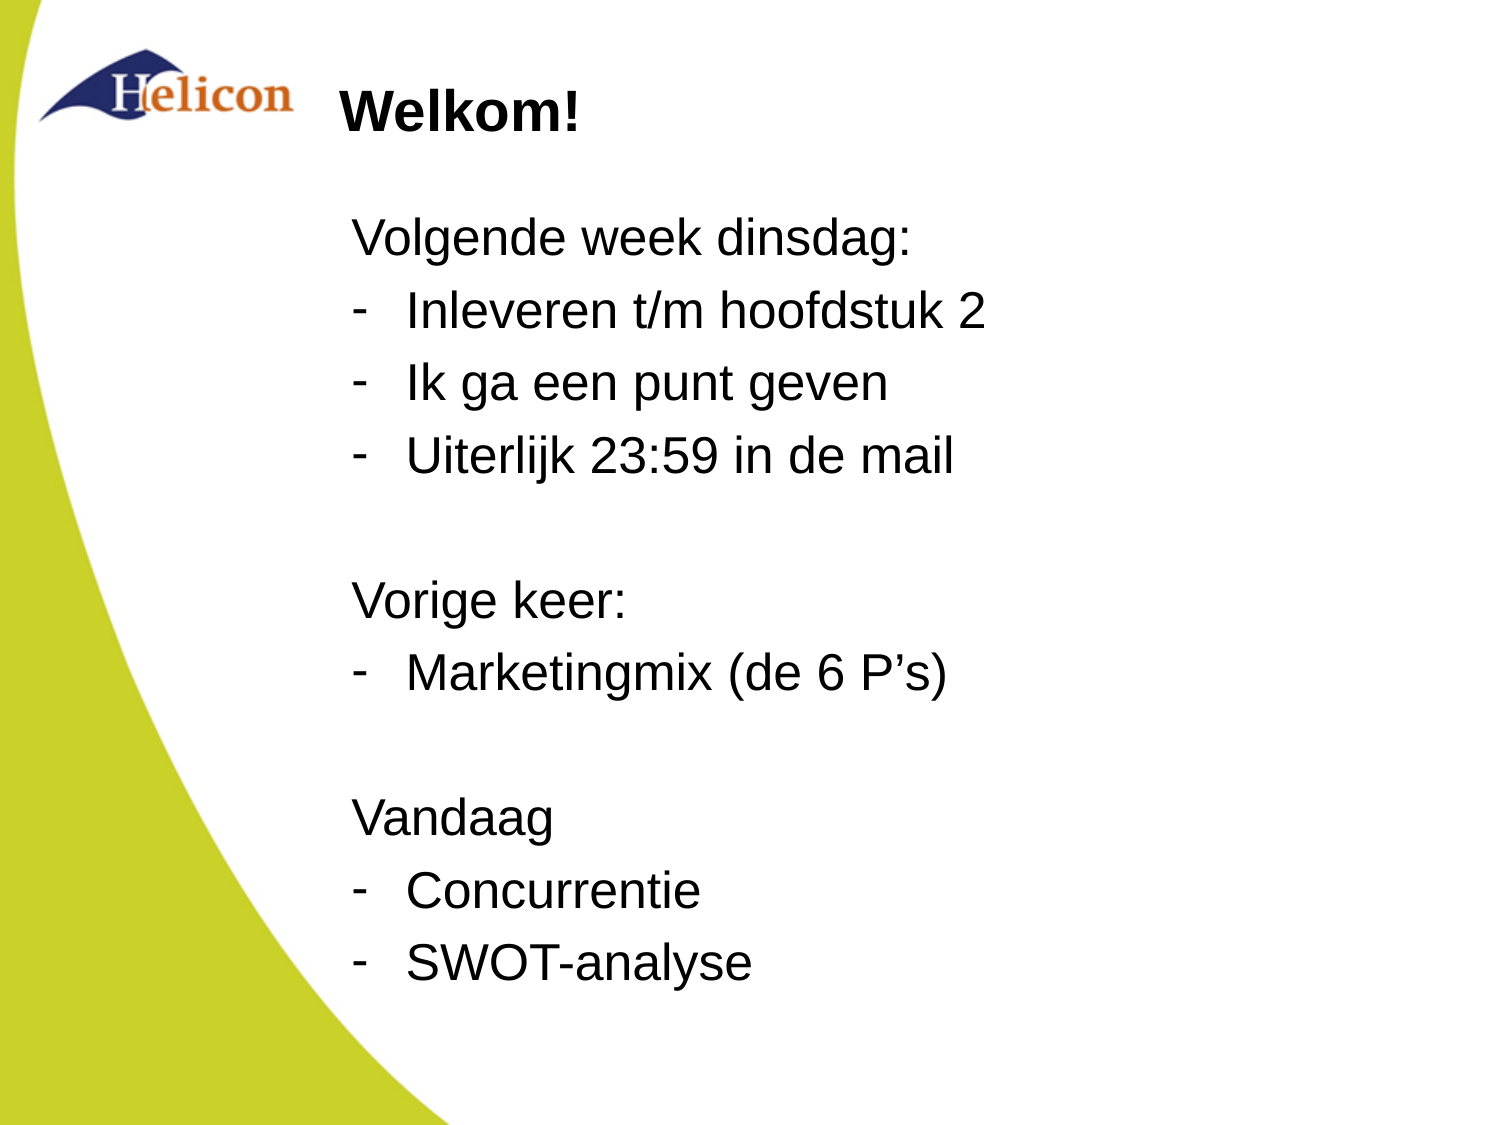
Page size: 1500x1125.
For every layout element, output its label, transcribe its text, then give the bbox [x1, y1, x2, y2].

picture [0, 0, 1500, 1125]
list Volgende week dinsdag: Inleveren t/m hoofdstuk 2 Ik ga een punt geven Uiterlijk 23:59 in de mail Vorige keer: Marketingmix (de 6 P’s) Vandaag Concurrentie SWOT-analyse [336, 196, 1425, 1005]
title Welkom! [324, 54, 1415, 161]
